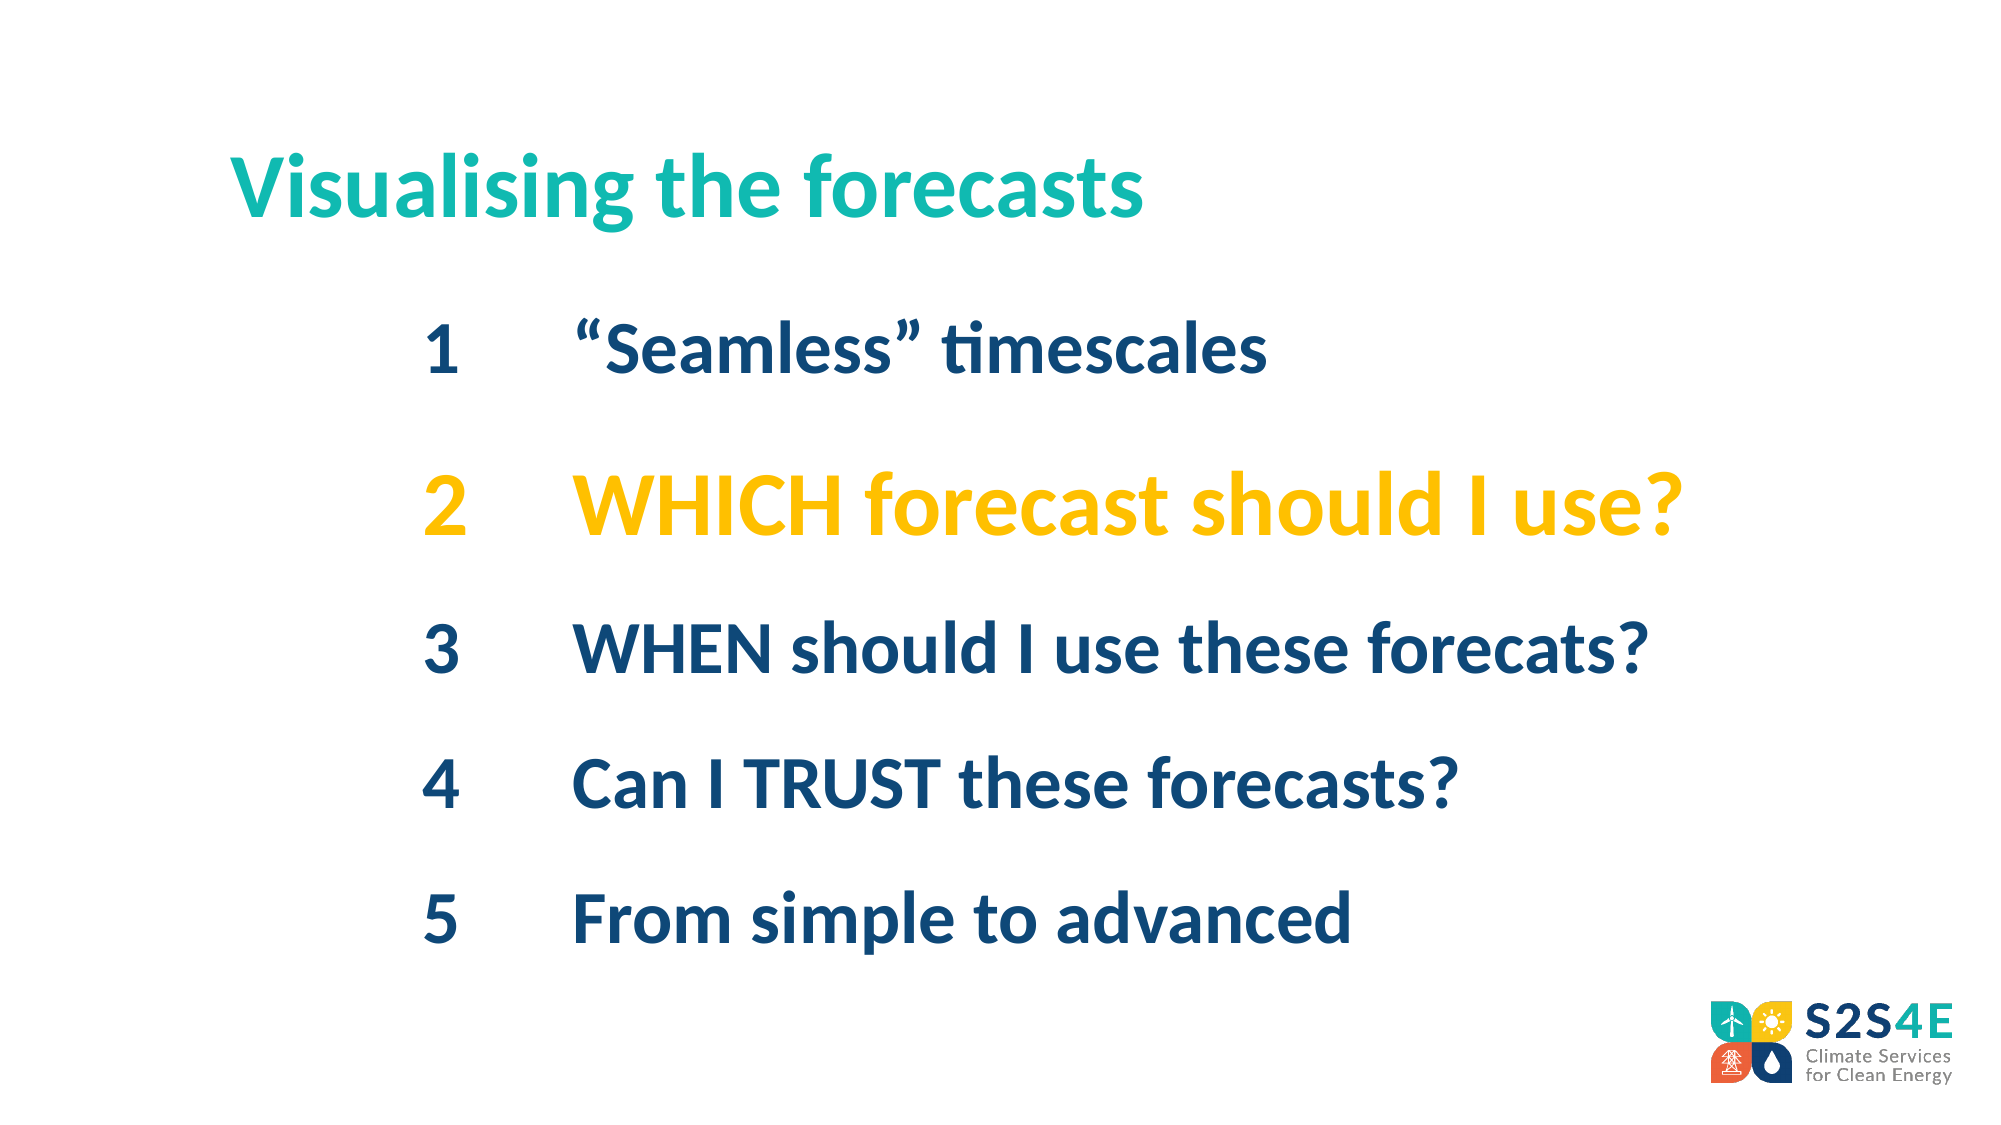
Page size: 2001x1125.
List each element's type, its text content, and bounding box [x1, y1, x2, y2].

title 1 “Seamless” timescales 2 WHICH forecast should I use? 3 WHEN should I use these forecats? 4 Can I TRUST these forecasts? 5 From simple to advanced [407, 246, 1799, 1052]
text_box Visualising the forecasts [216, 118, 1299, 244]
picture [1711, 997, 1957, 1086]
